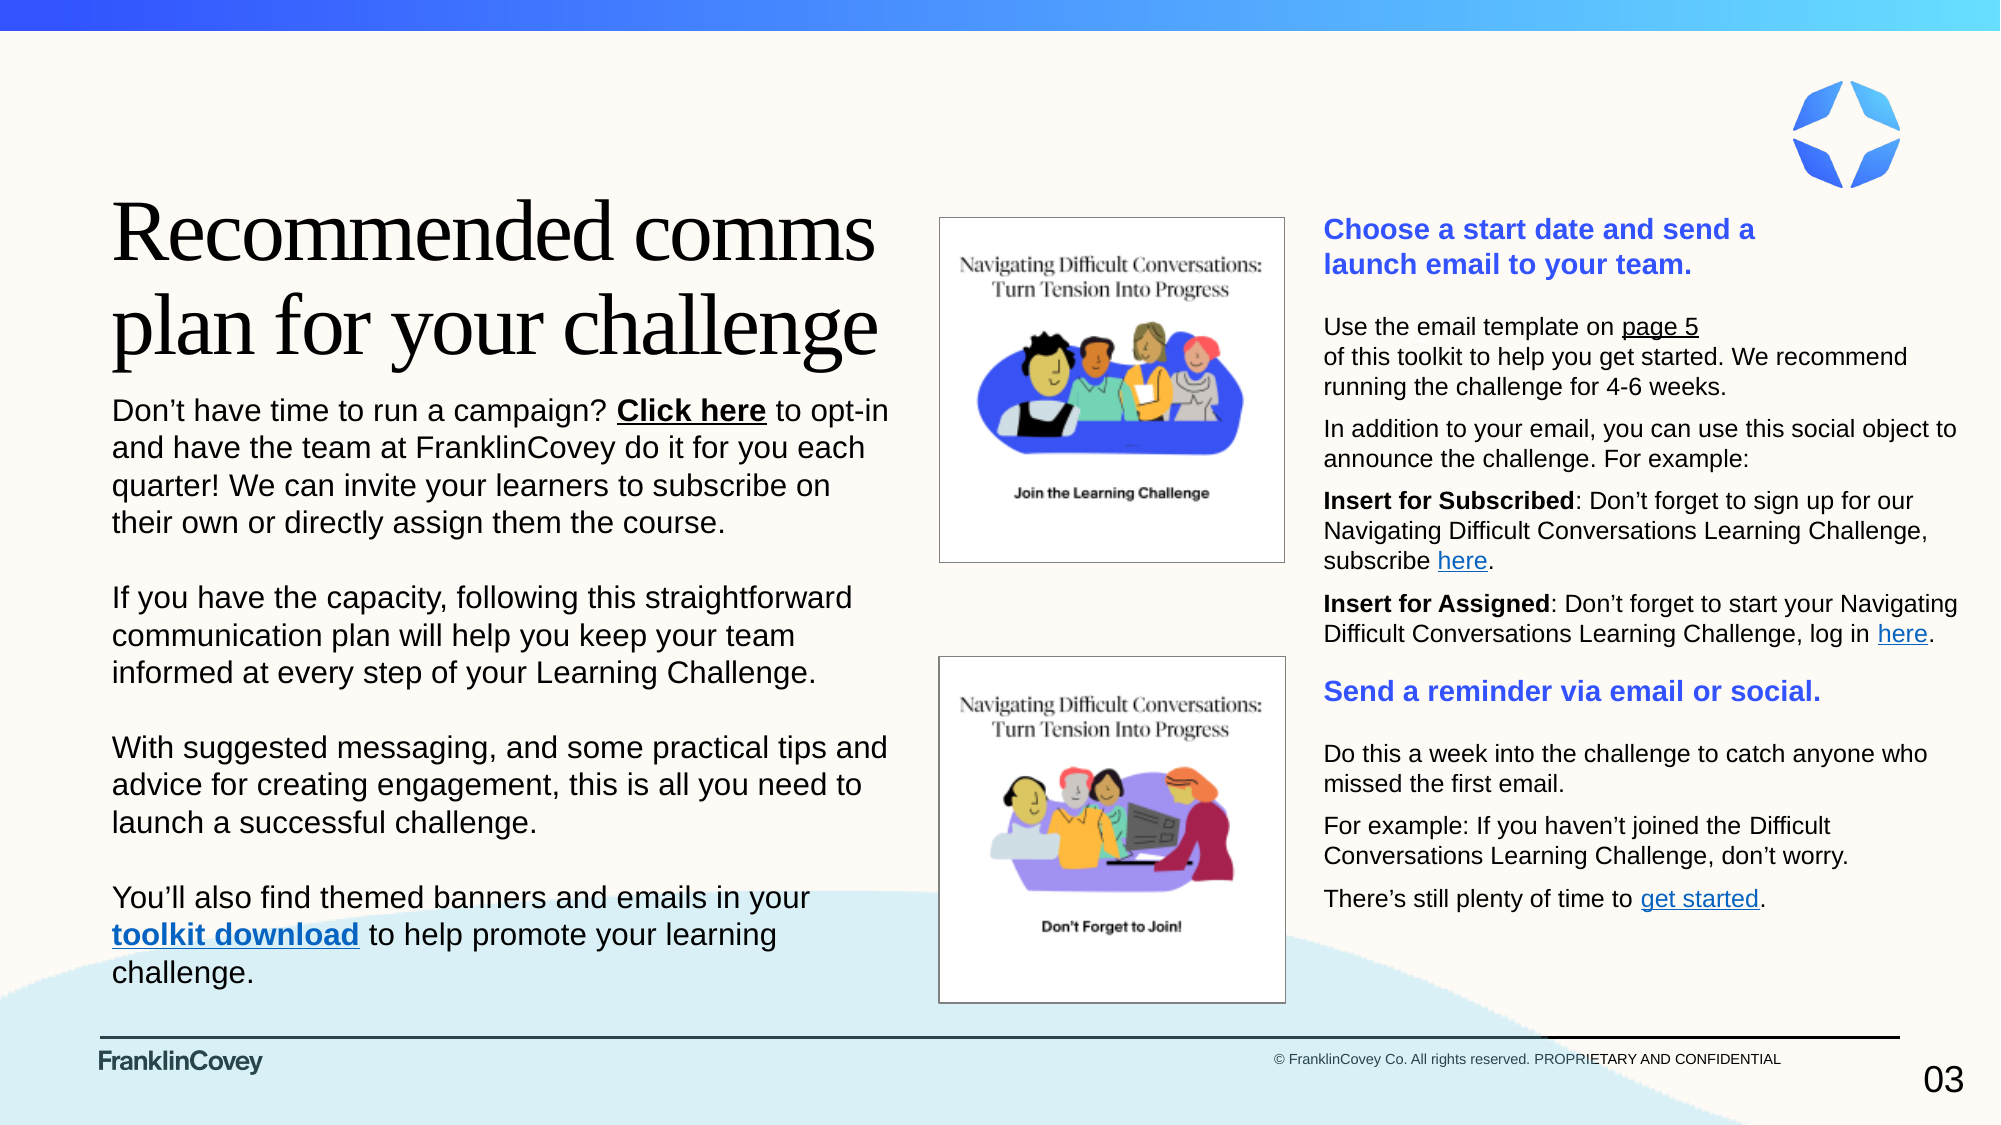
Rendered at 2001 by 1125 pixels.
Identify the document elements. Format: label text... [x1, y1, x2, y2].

text_box Recommended comms plan for your challenge [111, 184, 940, 379]
text_box Send a reminder via email or social. Do this a week into the challenge to catch anyone who missed the first email. For example: If you haven’t joined the Difficult Conversations Learning Challenge, don’t worry. There’s still plenty of time to get started. [1323, 672, 1963, 890]
picture [0, 657, 2000, 1125]
picture [1793, 81, 1900, 188]
picture [939, 217, 1285, 563]
text_box Don’t have time to run a campaign? Click here to opt-in and have the team at FranklinCovey do it for you each quarter! We can invite your learners to subscribe on their own or directly assign them the course. If you have the capacity, following this straightforward communication plan will help you keep your team informed at every step of your Learning Challenge. With suggested messaging, and some practical tips and advice for creating engagement, this is all you need to launch a successful challenge. You’ll also find themed banners and emails in your toolkit download to help promote your learning challenge. [111, 390, 901, 884]
text_box Choose a start date and send a launch email to your team. Use the email template on page 5 of this toolkit to help you get started. We recommend running the challenge for 4-6 weeks. In addition to your email, you can use this social object to announce the challenge. For example: Insert for Subscribed: Don’t forget to sign up for our Navigating Difficult Conversations Learning Challenge, subscribe here. Insert for Assigned: Don’t forget to start your Navigating Difficult Conversations Learning Challenge, log in here. [1323, 210, 1980, 698]
